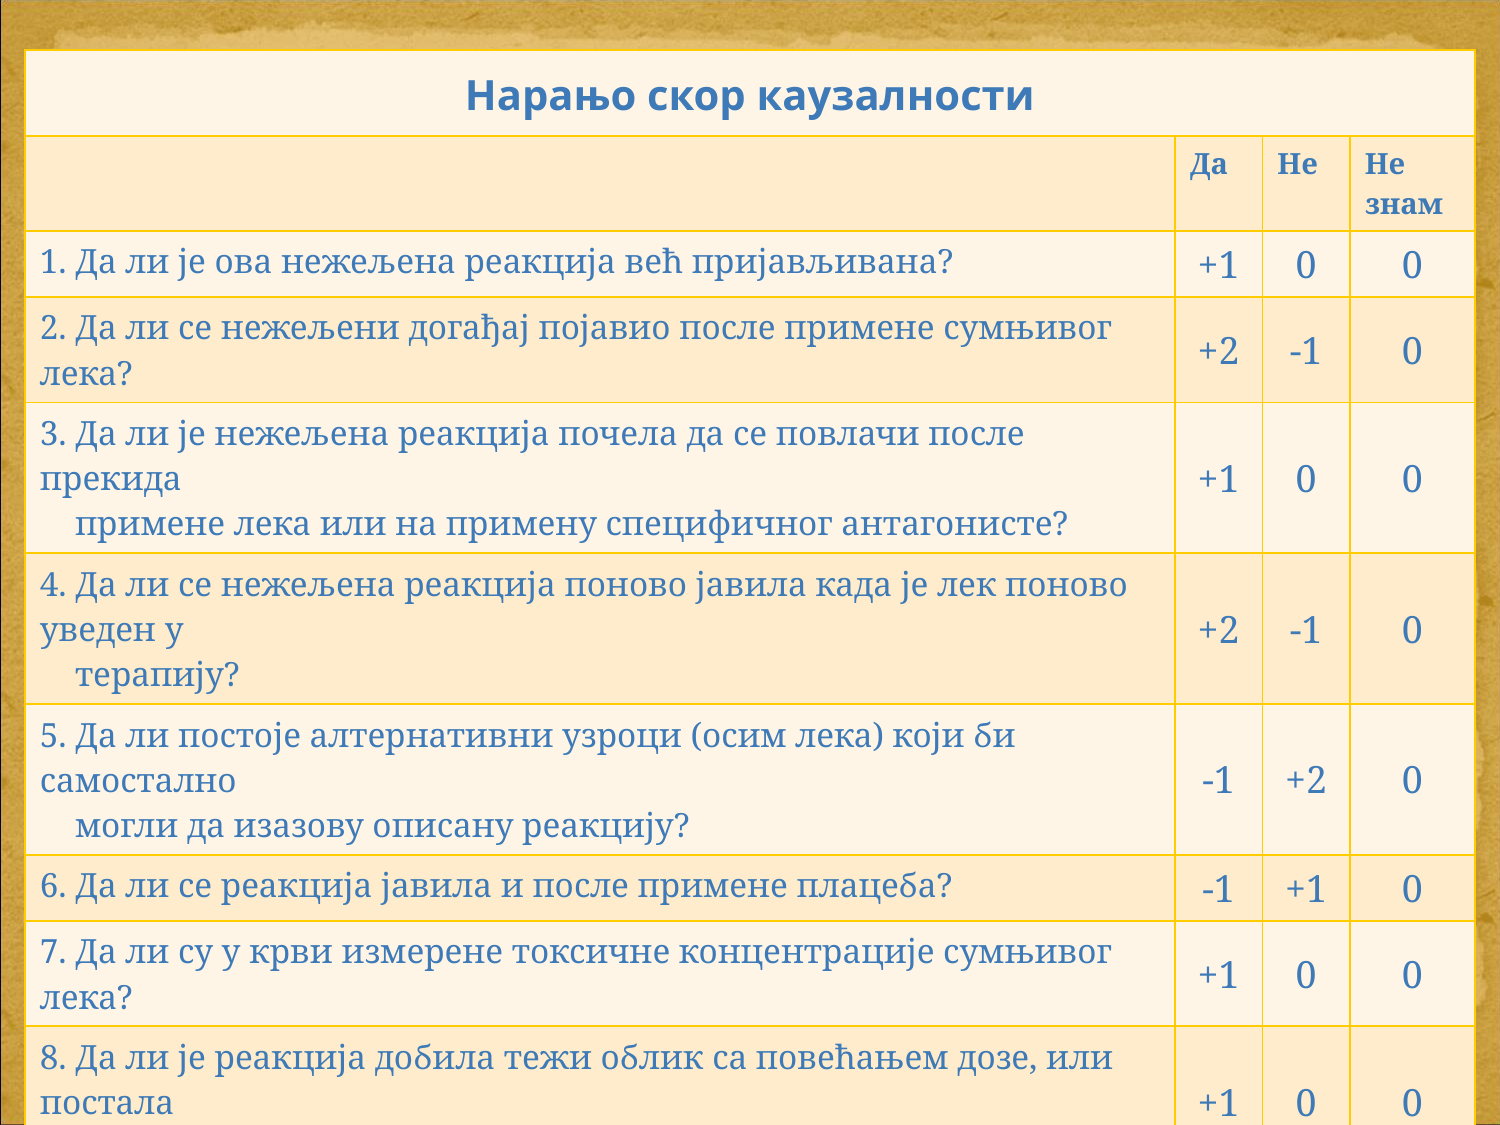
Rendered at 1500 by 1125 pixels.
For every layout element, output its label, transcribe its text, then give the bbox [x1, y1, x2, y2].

table_cell +1 [1176, 232, 1262, 296]
table_cell 0 [1351, 1027, 1474, 1125]
table_cell -1 [1176, 856, 1262, 920]
table_cell 0 [1351, 232, 1474, 296]
table_cell Не знам [1351, 137, 1474, 230]
table_cell 0 [1351, 705, 1474, 854]
table_cell 0 [1263, 232, 1349, 296]
table_cell 0 [1351, 554, 1474, 703]
table_cell [26, 137, 1174, 230]
picture [0, 0, 1500, 1125]
table_cell 1. Да ли је ова нежељена реакција већ пријављивана? [26, 232, 1174, 296]
table_cell +1 [1176, 922, 1262, 1025]
table_cell +2 [1176, 298, 1262, 402]
table_cell 8. Да ли је реакција добила тежи облик са повећањем дозе, или постала блажа после смањења дозе? [26, 1027, 1174, 1125]
table_cell 0 [1263, 403, 1349, 552]
table_cell Не [1263, 137, 1349, 230]
table_cell +2 [1263, 705, 1349, 854]
table_cell 4. Да ли се нежељена реакција поново јавила када је лек поново уведен у терапију? [26, 554, 1174, 703]
table_cell -1 [1263, 298, 1349, 402]
table_header Нарањо скор каузалности [26, 51, 1474, 135]
table_cell +1 [1263, 856, 1349, 920]
table_cell 0 [1351, 403, 1474, 552]
table_cell 0 [1351, 856, 1474, 920]
table_cell -1 [1176, 705, 1262, 854]
table_cell 0 [1263, 922, 1349, 1025]
table_cell +2 [1176, 554, 1262, 703]
table_cell 2. Да ли се нежељени догађај појавио после примене сумњивог лека? [26, 298, 1174, 402]
table_cell 6. Да ли се реакција јавила и после примене плацеба? [26, 856, 1174, 920]
table_cell +1 [1176, 403, 1262, 552]
table_cell 7. Да ли су у крви измерене токсичне концентрације сумњивог лека? [26, 922, 1174, 1025]
table_cell 5. Да ли постоје алтернативни узроци (осим лека) који би самостално могли да изазову описану реакцију? [26, 705, 1174, 854]
table_cell 0 [1263, 1027, 1349, 1125]
table_cell 0 [1351, 298, 1474, 402]
table_cell 3. Да ли је нежељена реакција почела да се повлачи после прекида примене лека или на примену специфичног антагонисте? [26, 403, 1174, 552]
table_cell Да [1176, 137, 1262, 230]
table_cell +1 [1176, 1027, 1262, 1125]
table_cell 0 [1351, 922, 1474, 1025]
table_cell -1 [1263, 554, 1349, 703]
